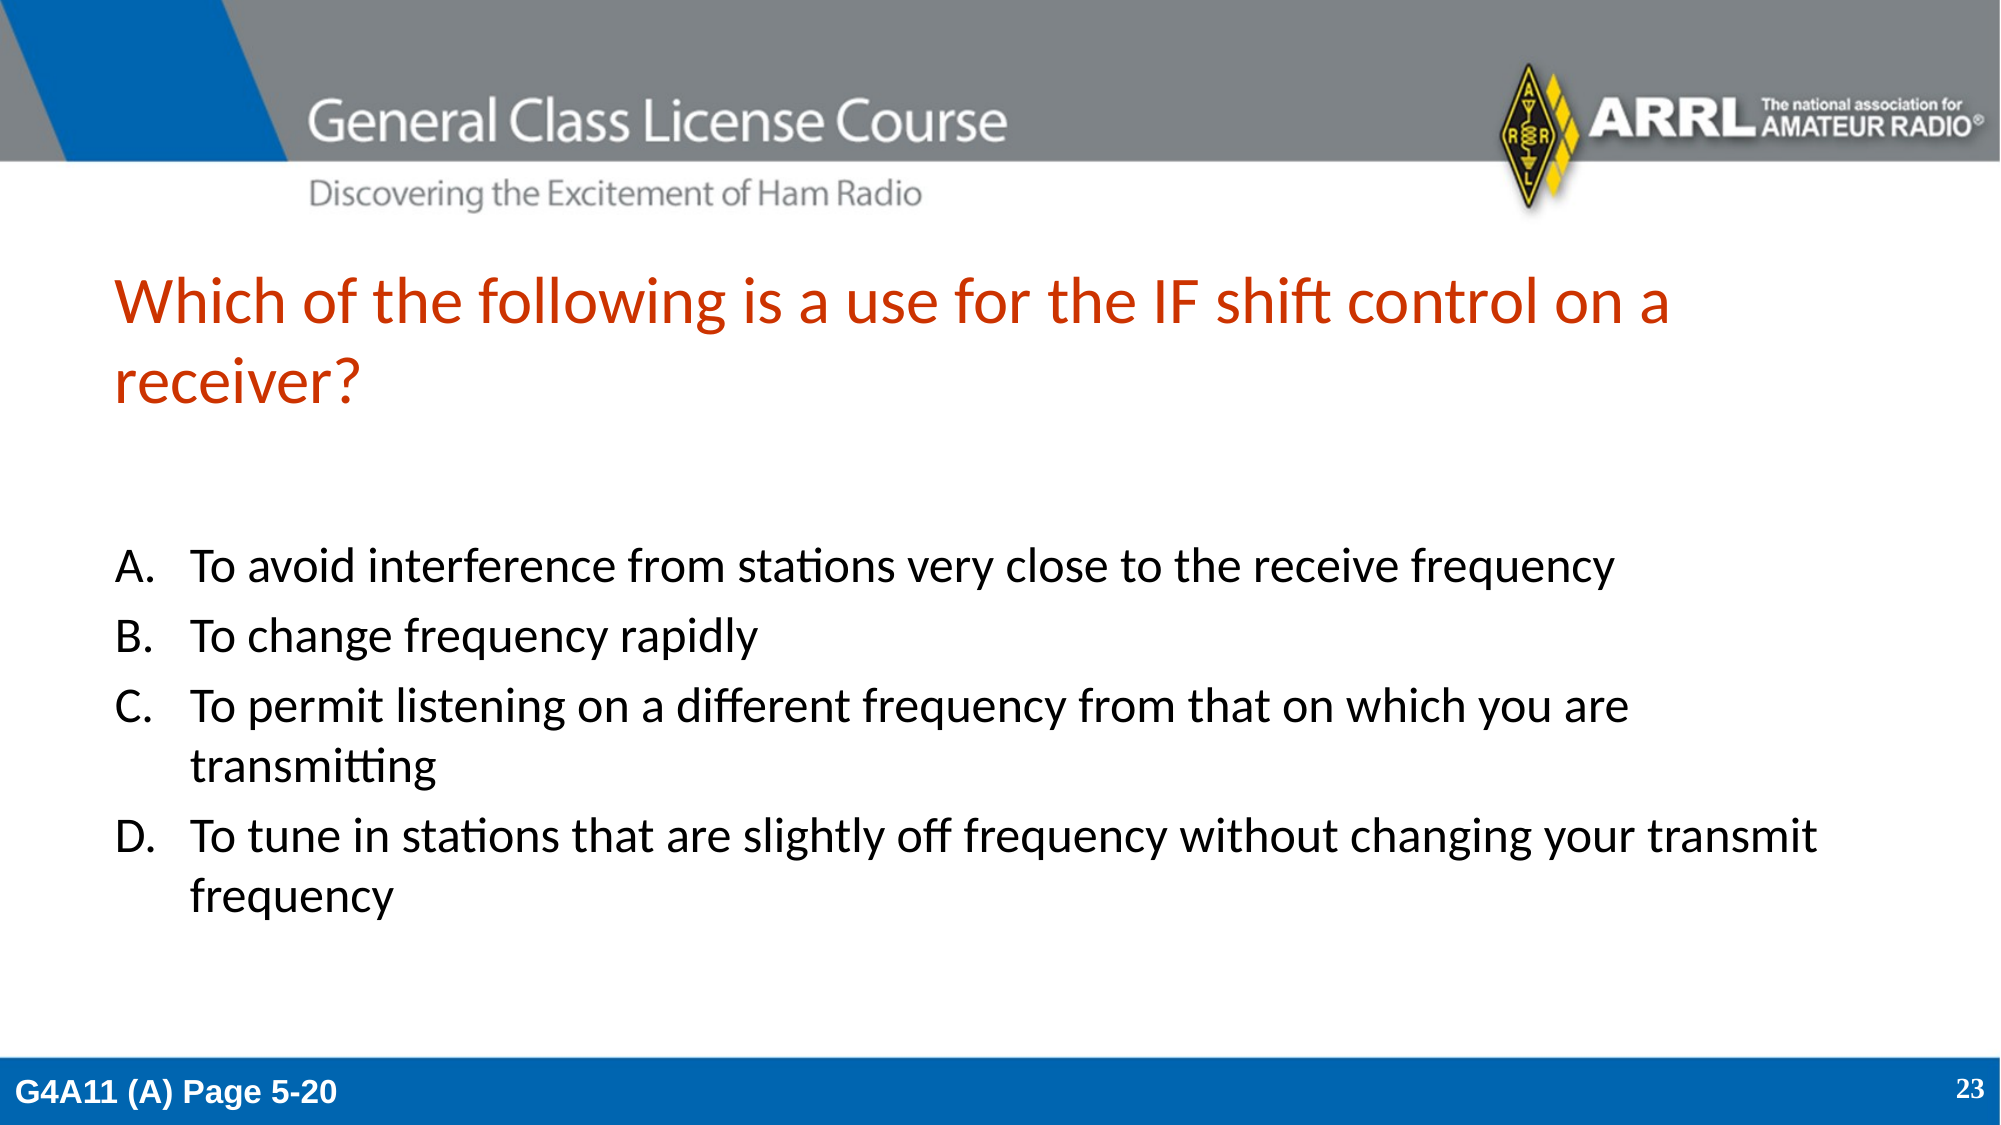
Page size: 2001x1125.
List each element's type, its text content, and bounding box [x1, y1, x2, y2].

title Which of the following is a use for the IF shift control on a receiver? [99, 249, 1900, 468]
picture [0, 0, 2001, 1125]
text_box 23 [1875, 1062, 2000, 1113]
text_box G4A11 (A) Page 5-20 [0, 1062, 1313, 1118]
list To avoid interference from stations very close to the receive frequency To change frequency rapidly To permit listening on a different frequency from that on which you are transmitting To tune in stations that are slightly off frequency without changing your transmit frequency [99, 525, 1900, 1005]
